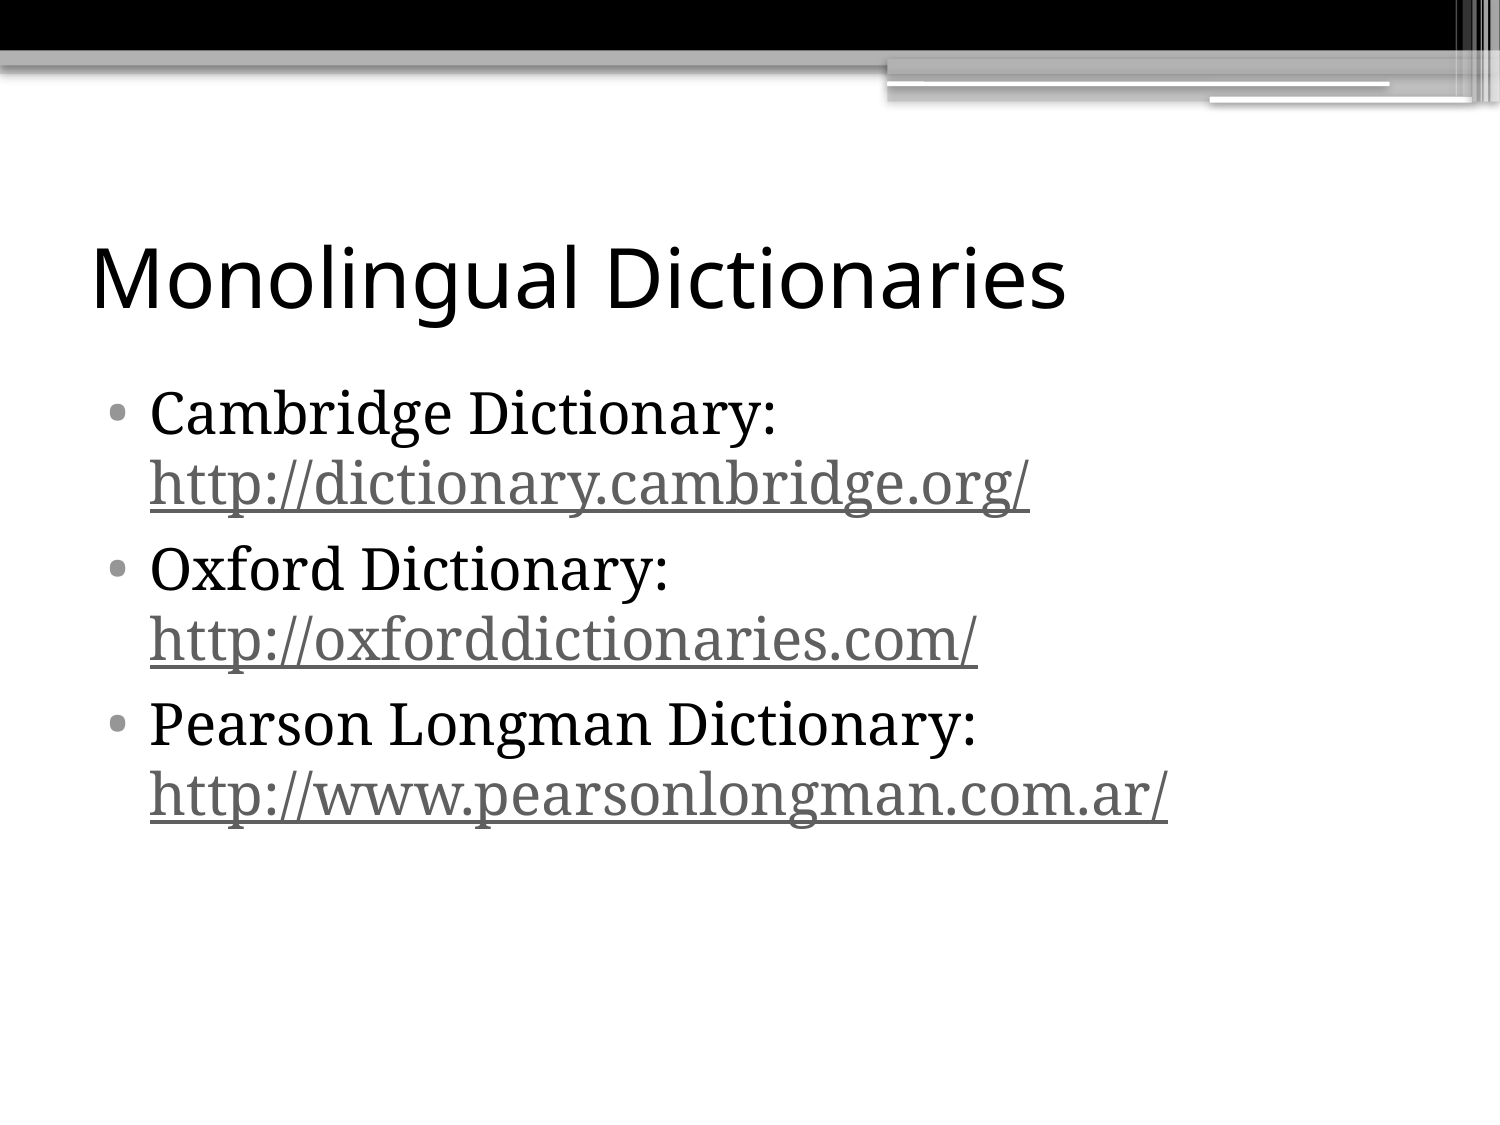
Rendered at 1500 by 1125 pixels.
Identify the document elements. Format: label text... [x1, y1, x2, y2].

list Cambridge Dictionary: http://dictionary.cambridge.org/ Oxford Dictionary: http://oxforddictionaries.com/ Pearson Longman Dictionary: http://www.pearsonlongman.com.ar/ [75, 368, 1425, 1079]
title Monolingual Dictionaries [75, 187, 1425, 363]
